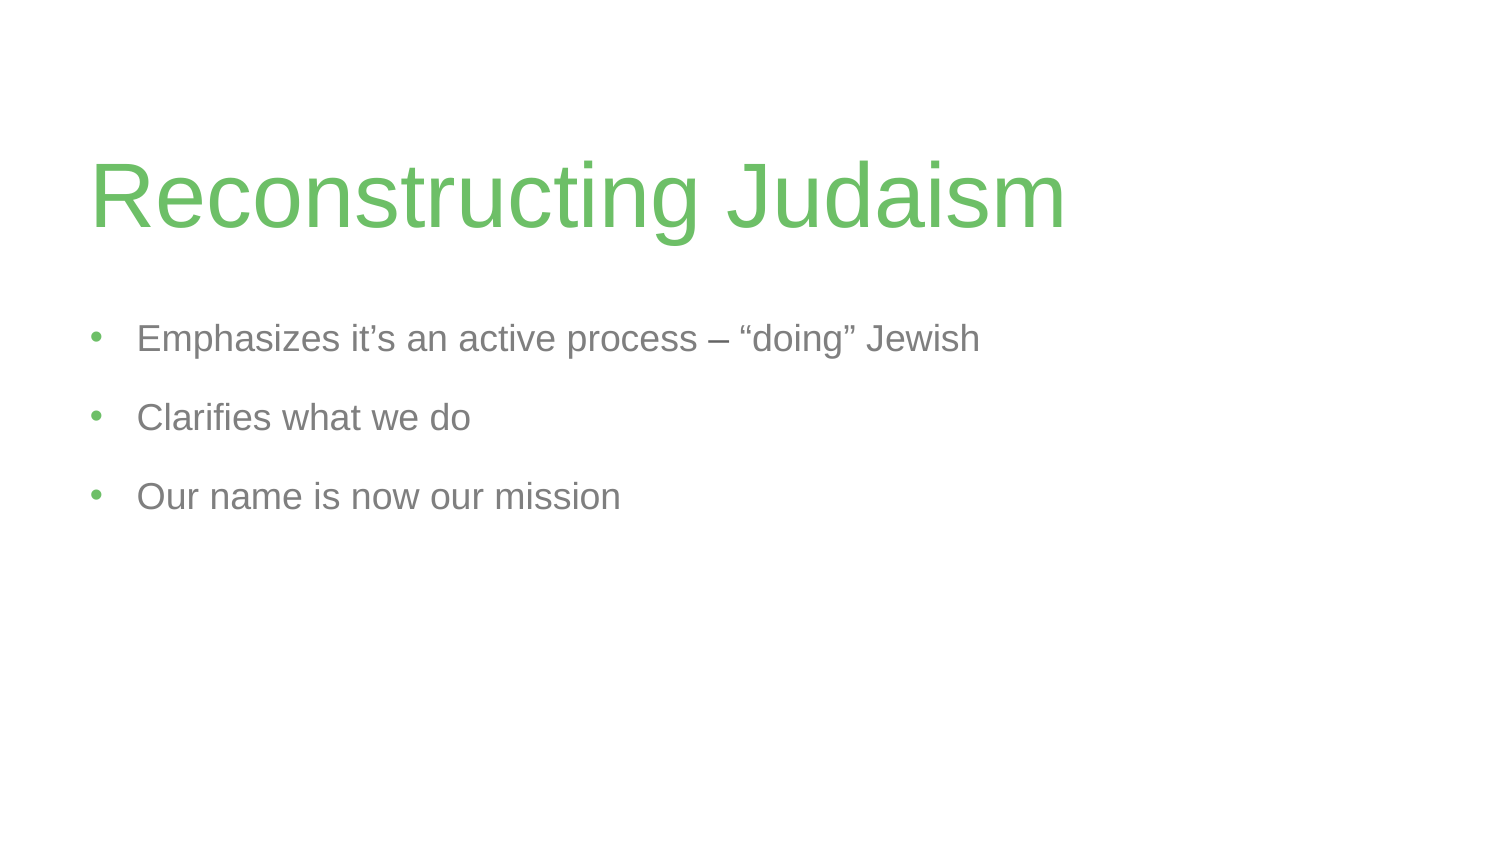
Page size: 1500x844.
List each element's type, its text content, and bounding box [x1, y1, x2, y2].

title Reconstructing Judaism [75, 142, 1412, 279]
list Emphasizes it’s an active process – “doing” Jewish Clarifies what we do Our name is now our mission [75, 297, 1338, 745]
